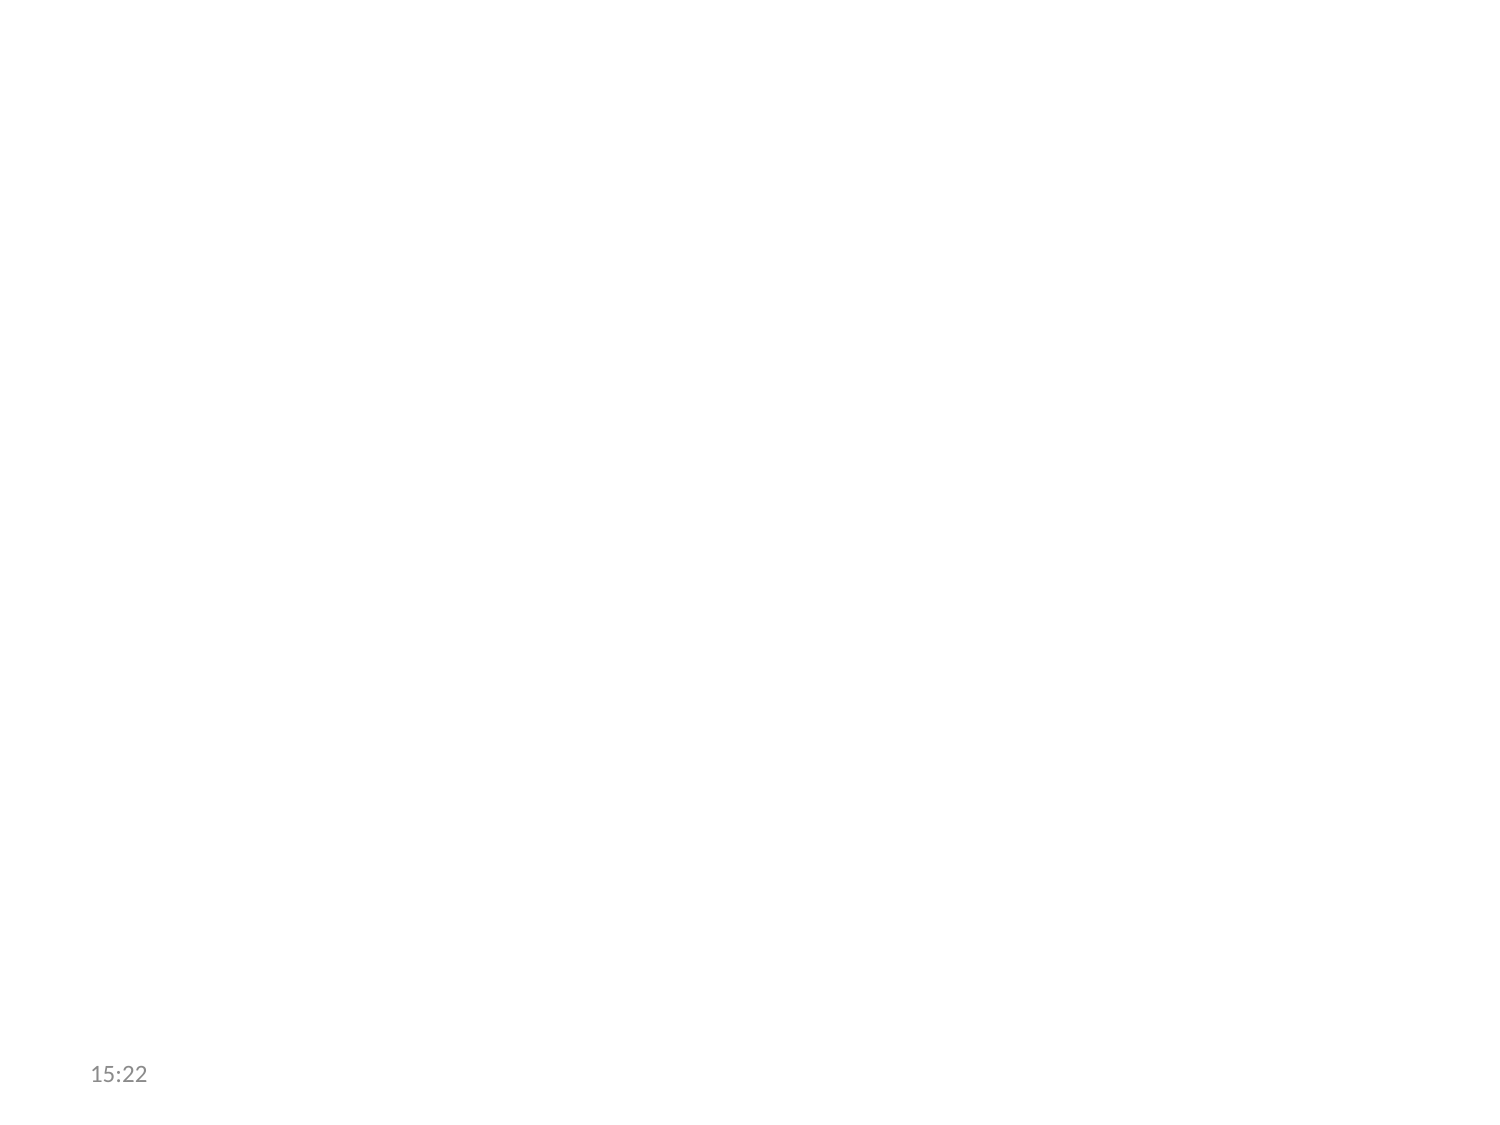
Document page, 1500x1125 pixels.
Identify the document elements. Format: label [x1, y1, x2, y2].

slide_number [75, 1042, 425, 1103]
